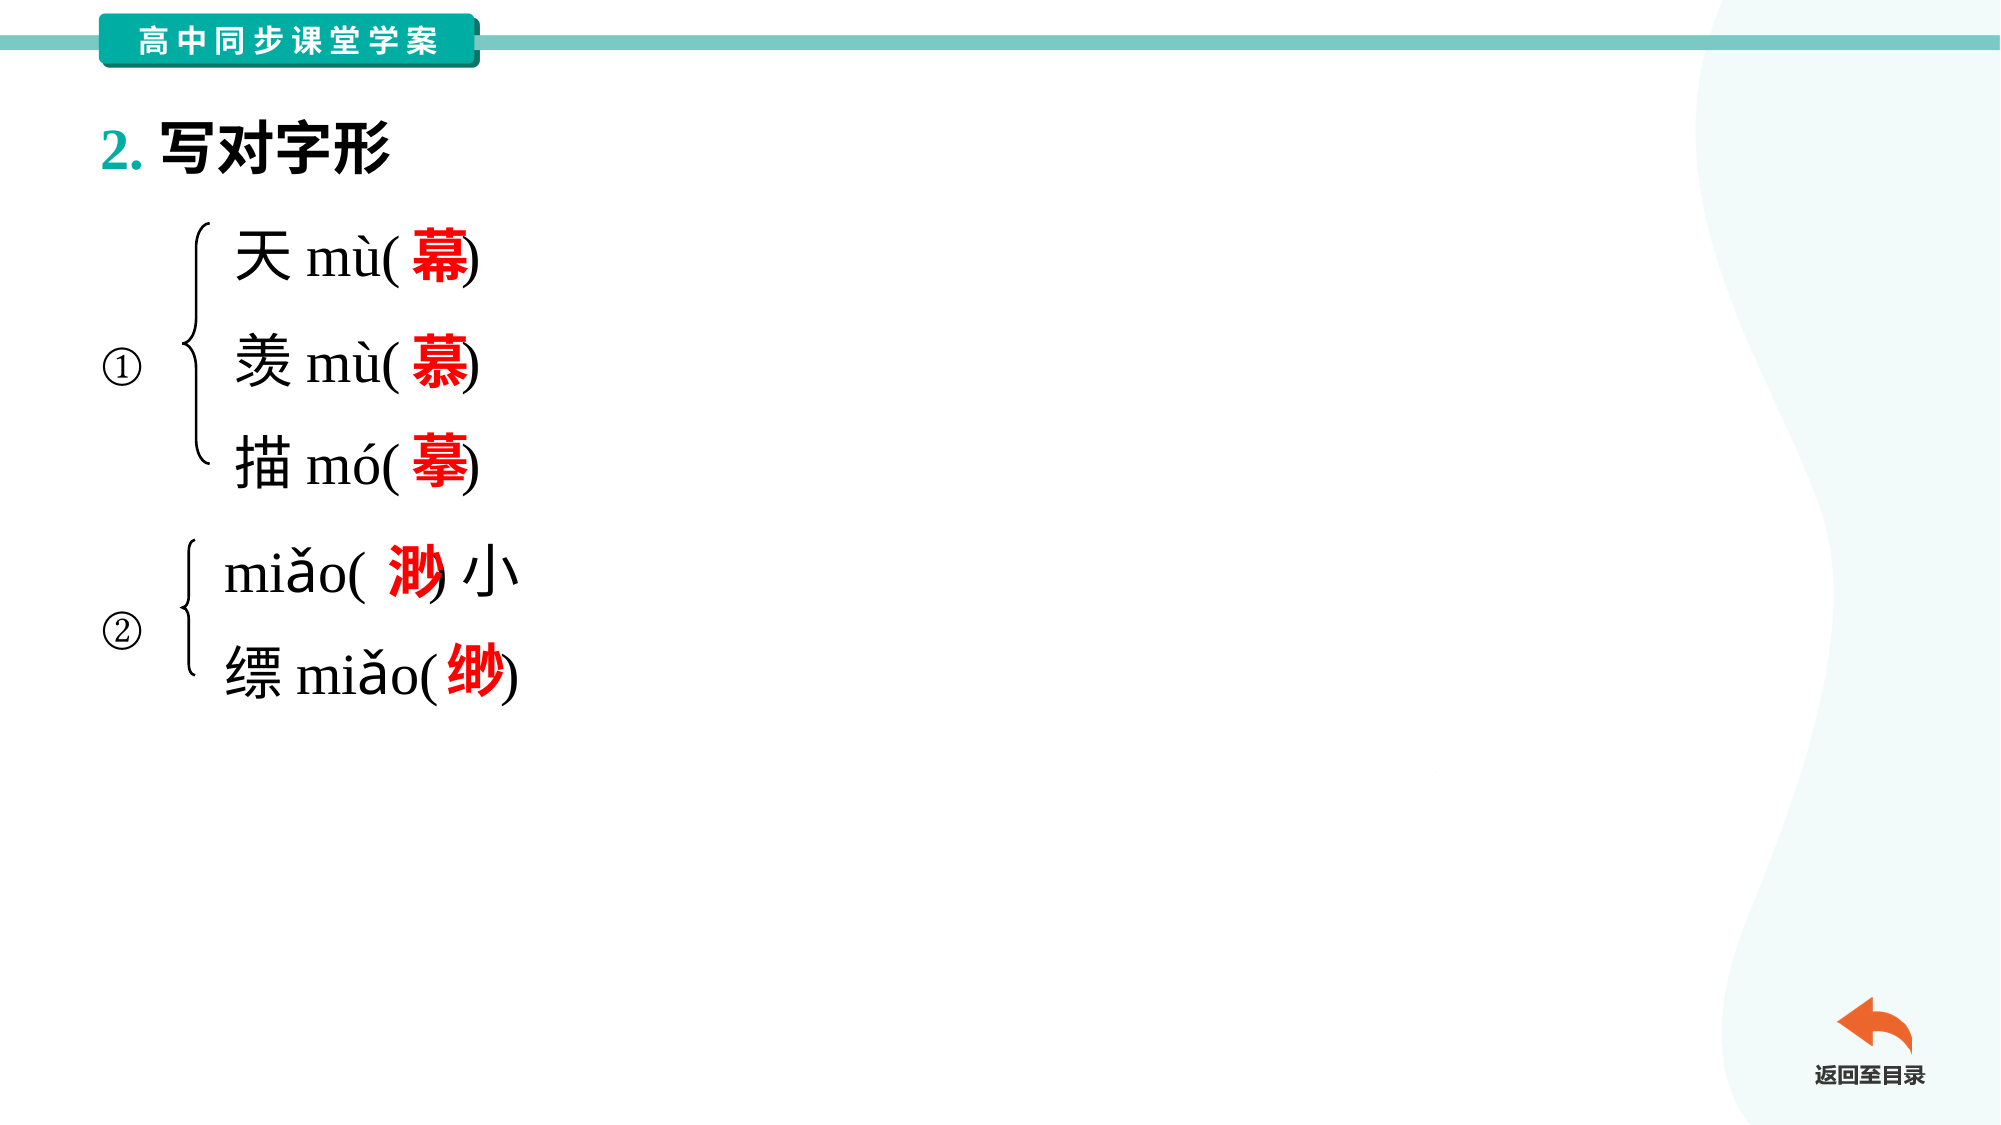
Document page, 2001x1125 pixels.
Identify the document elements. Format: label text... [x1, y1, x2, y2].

text_box [182, 222, 210, 465]
text_box ① [100, 290, 187, 398]
picture [0, 0, 2000, 1125]
text_box 天mù( ) 羡mù( ) 描mó( ) [234, 181, 552, 485]
text_box 缈 [424, 602, 526, 693]
text_box ② [100, 555, 187, 662]
text_box [181, 539, 196, 676]
text_box 慕 [389, 289, 491, 383]
text_box 摹 [389, 391, 491, 483]
text_box 幕 [389, 182, 491, 277]
text_box 2.写对字形 [100, 76, 1899, 170]
text_box 渺 [366, 499, 468, 594]
text_box miǎo( )小 缥miǎo( ) [224, 498, 587, 696]
